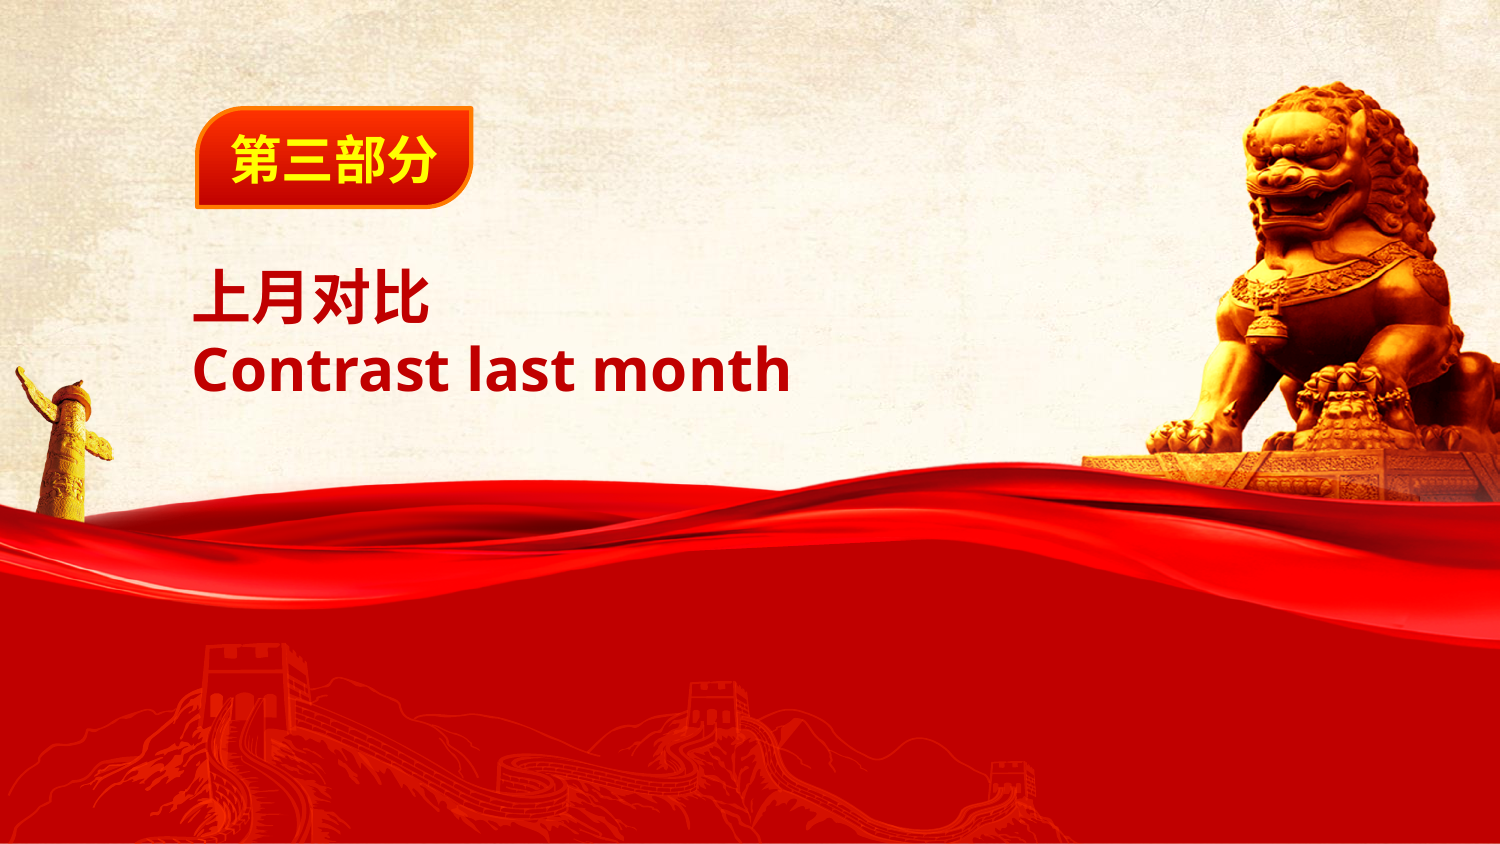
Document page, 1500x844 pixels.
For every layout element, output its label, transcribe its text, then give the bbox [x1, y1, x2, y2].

text_box 上月对比 Contrast last month [177, 251, 1112, 411]
picture [0, 0, 1500, 650]
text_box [196, 108, 472, 208]
